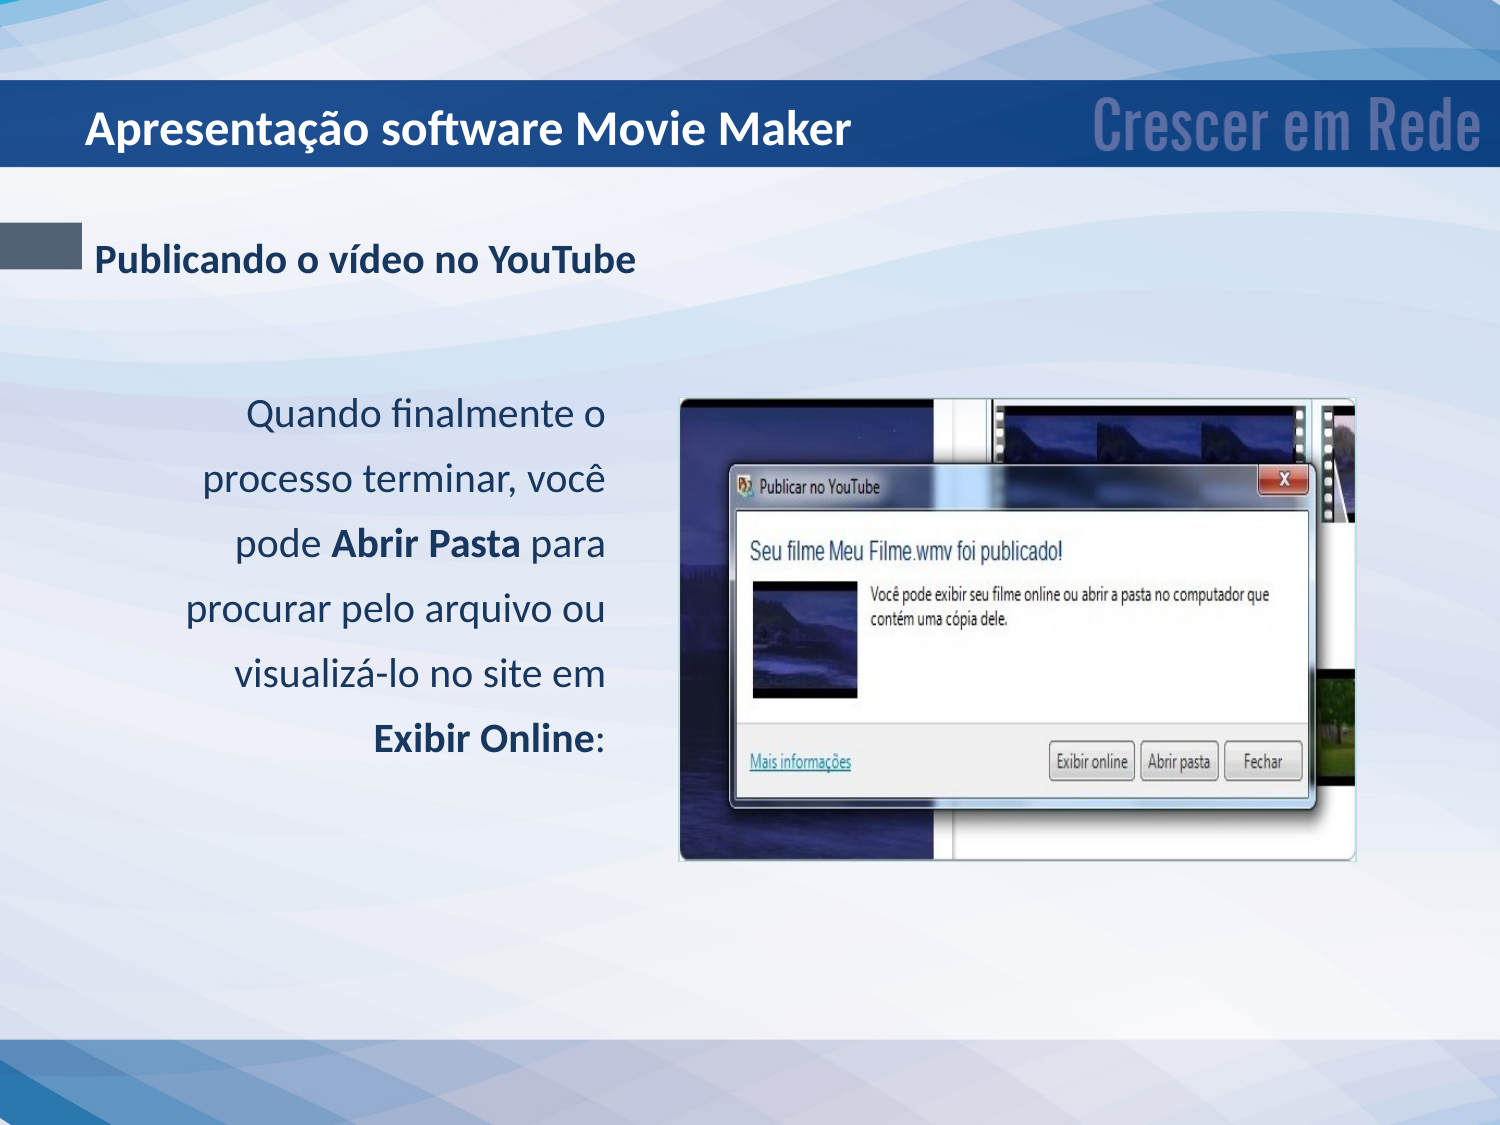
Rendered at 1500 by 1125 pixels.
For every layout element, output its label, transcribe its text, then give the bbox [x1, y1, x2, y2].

text_box Publicando o vídeo no YouTube [70, 199, 1172, 289]
text_box Apresentação software Movie Maker [70, 88, 1430, 223]
picture [0, 0, 1500, 1125]
text_box [0, 220, 70, 272]
text_box Quando finalmente o processo terminar, você pode Abrir Pasta para procurar pelo arquivo ou visualizá-lo no site em Exibir Online: [117, 363, 622, 769]
